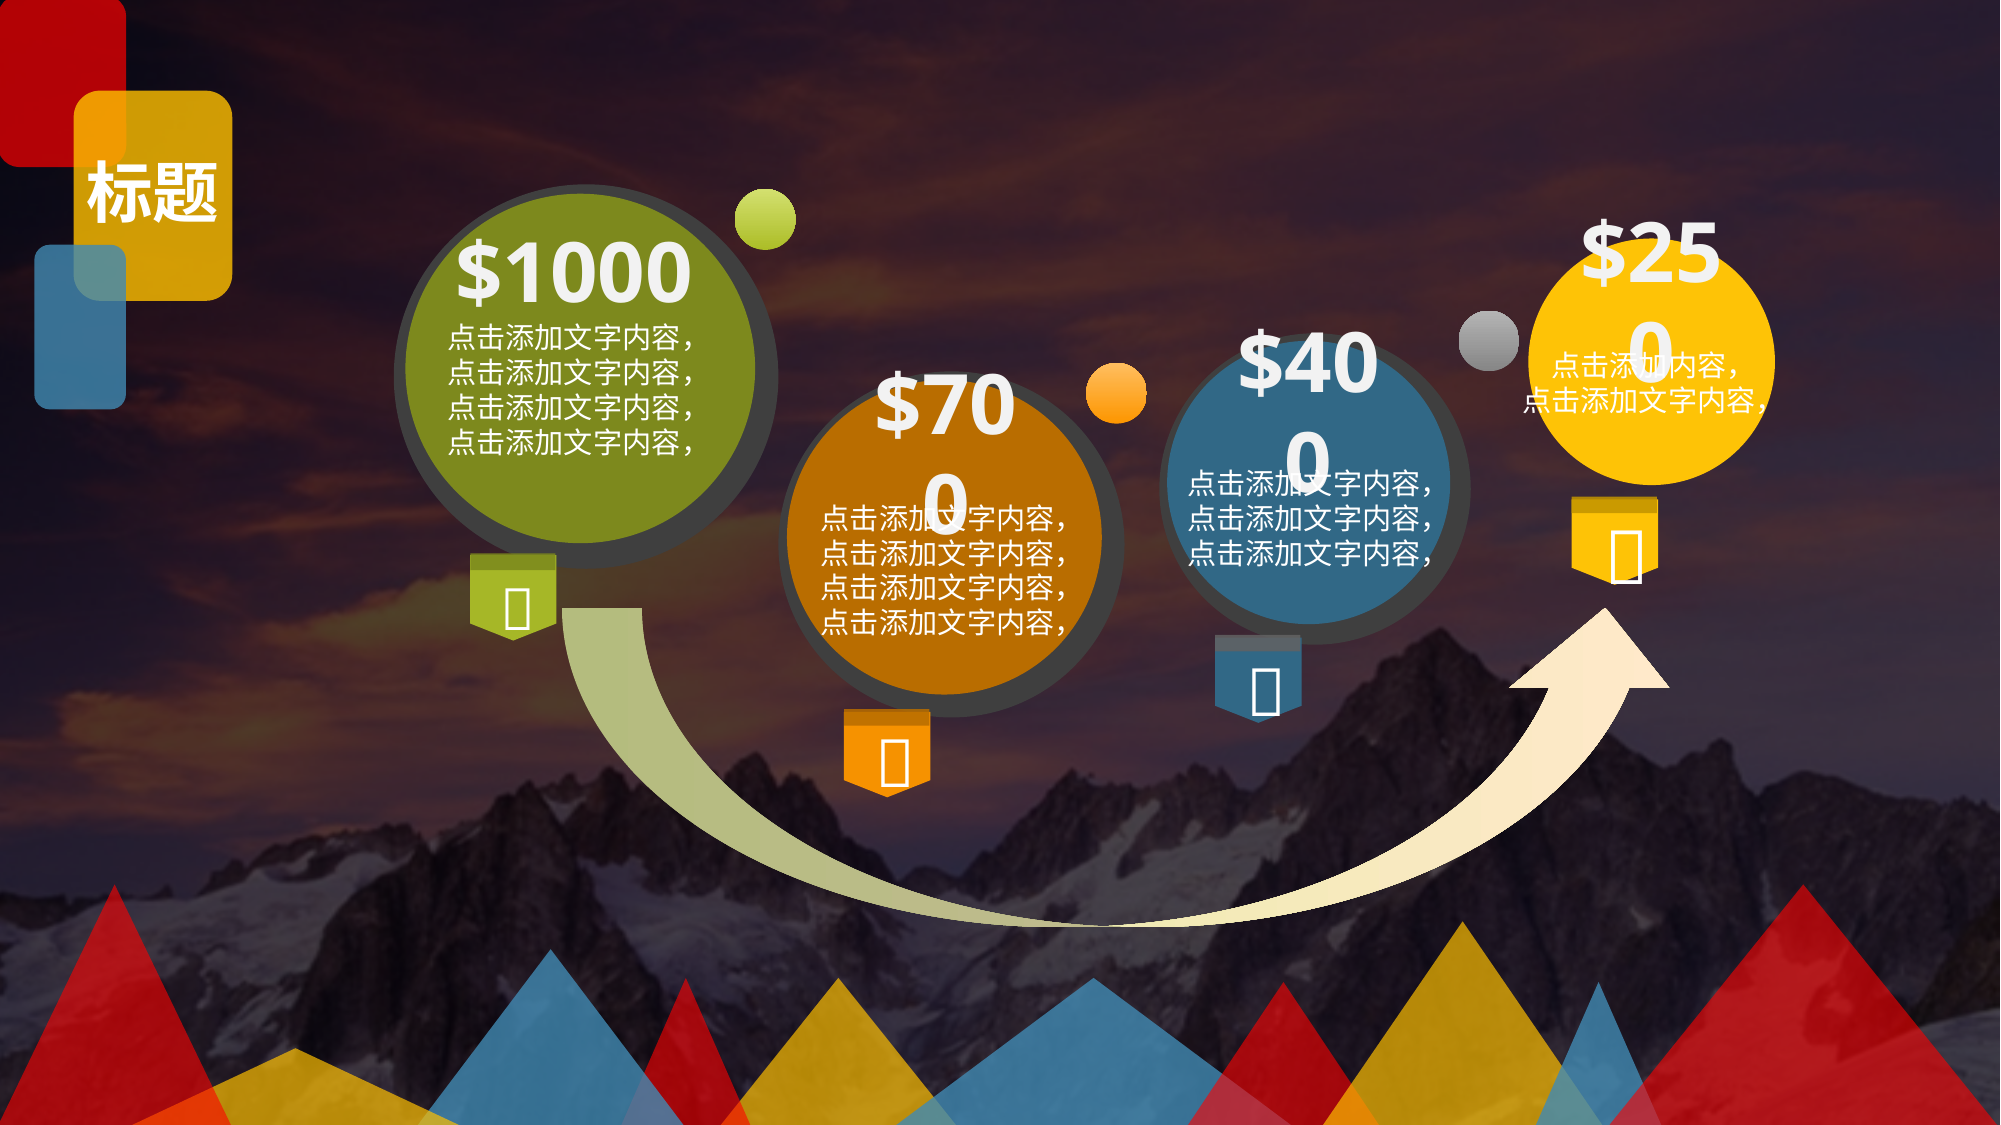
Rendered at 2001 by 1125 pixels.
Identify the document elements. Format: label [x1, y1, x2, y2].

text_box [1215, 637, 1302, 723]
text_box [469, 555, 557, 641]
text_box [830, 414, 1031, 457]
text_box [843, 711, 931, 798]
picture [0, 0, 2000, 1125]
text_box [1571, 499, 1659, 585]
